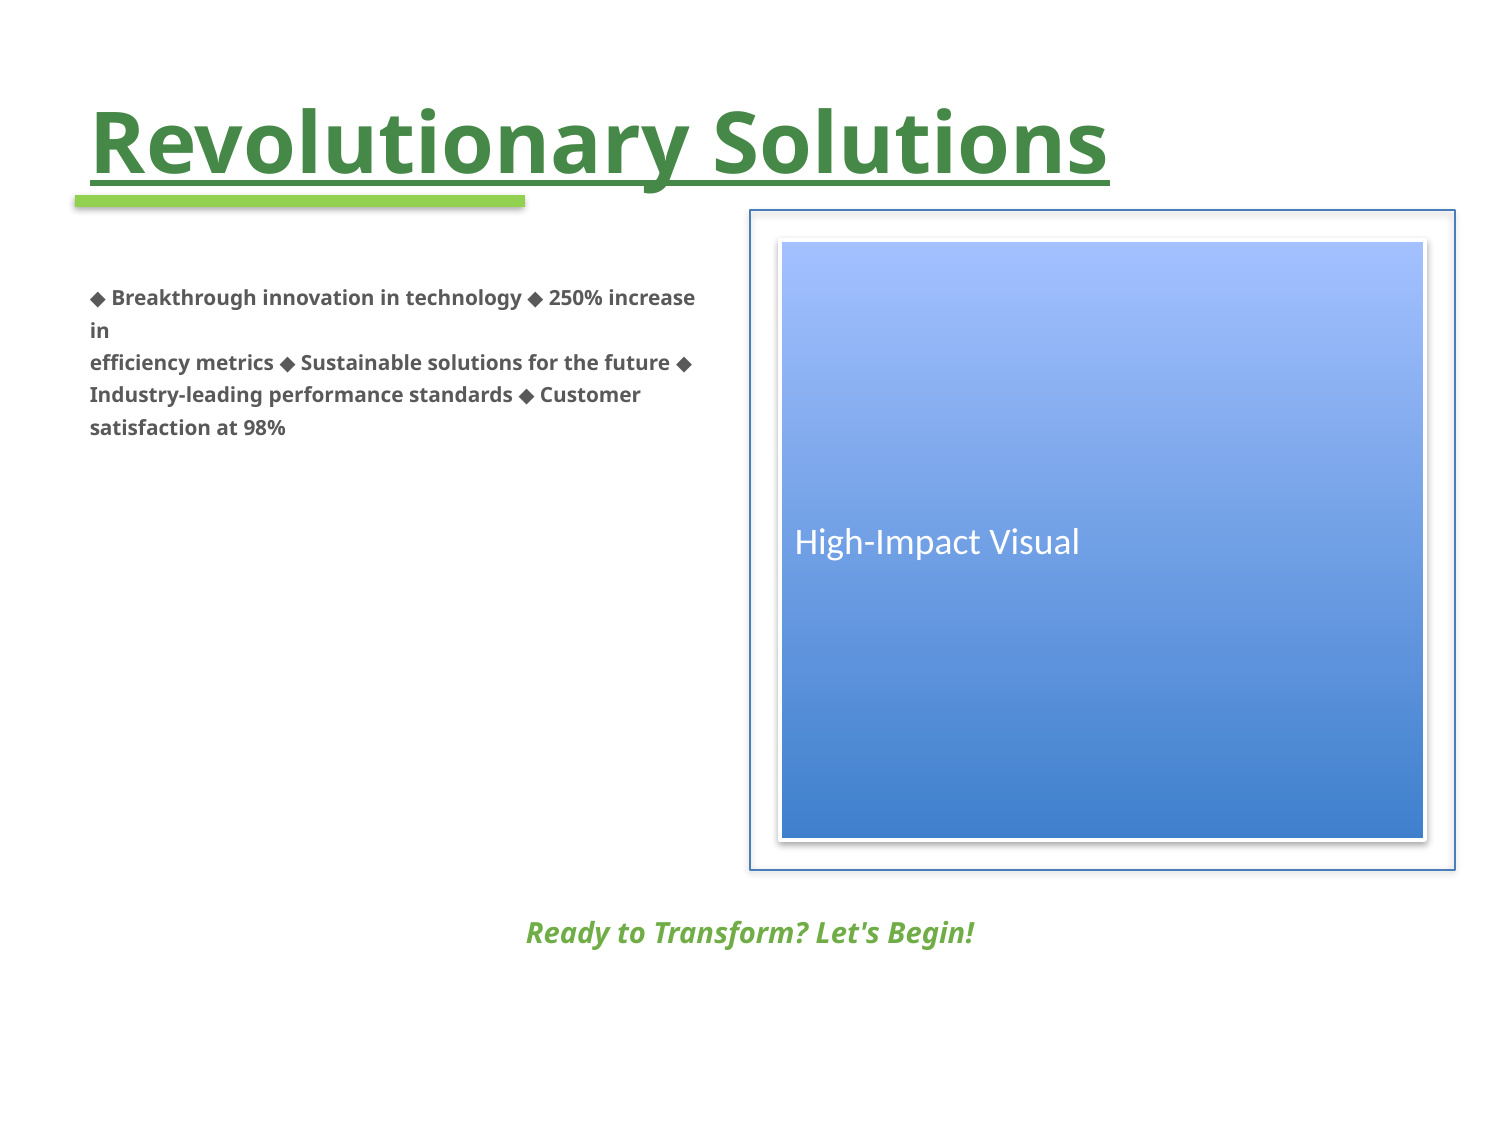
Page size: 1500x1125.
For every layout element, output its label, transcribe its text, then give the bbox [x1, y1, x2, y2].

text_box Revolutionary Solutions [74, 59, 1425, 198]
text_box ◆ Breakthrough innovation in technology ◆ 250% increase in efficiency metrics ◆ Sustainable solutions for the future ◆ Industry-leading performance standards ◆ Customer satisfaction at 98% [74, 270, 720, 447]
text_box Ready to Transform? Let's Begin! [299, 899, 1200, 957]
text_box [749, 209, 1456, 871]
text_box [74, 194, 526, 208]
